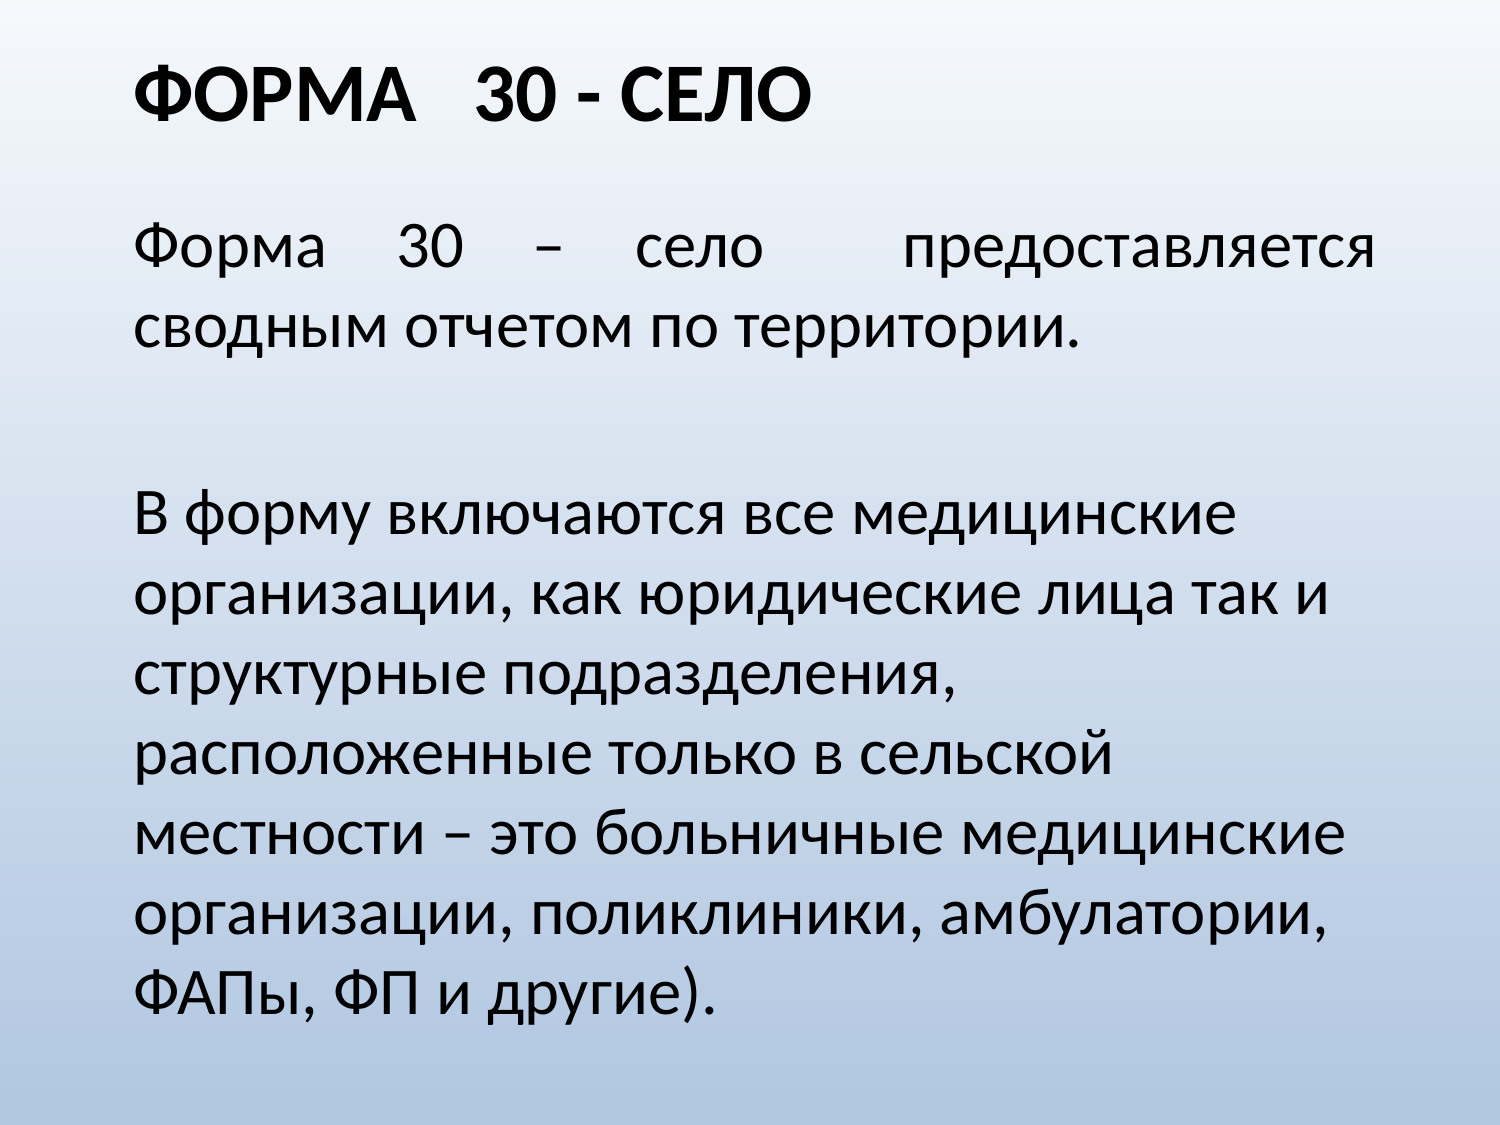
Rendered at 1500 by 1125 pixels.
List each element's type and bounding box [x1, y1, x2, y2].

list [118, 172, 1394, 1036]
title [118, 30, 1394, 172]
